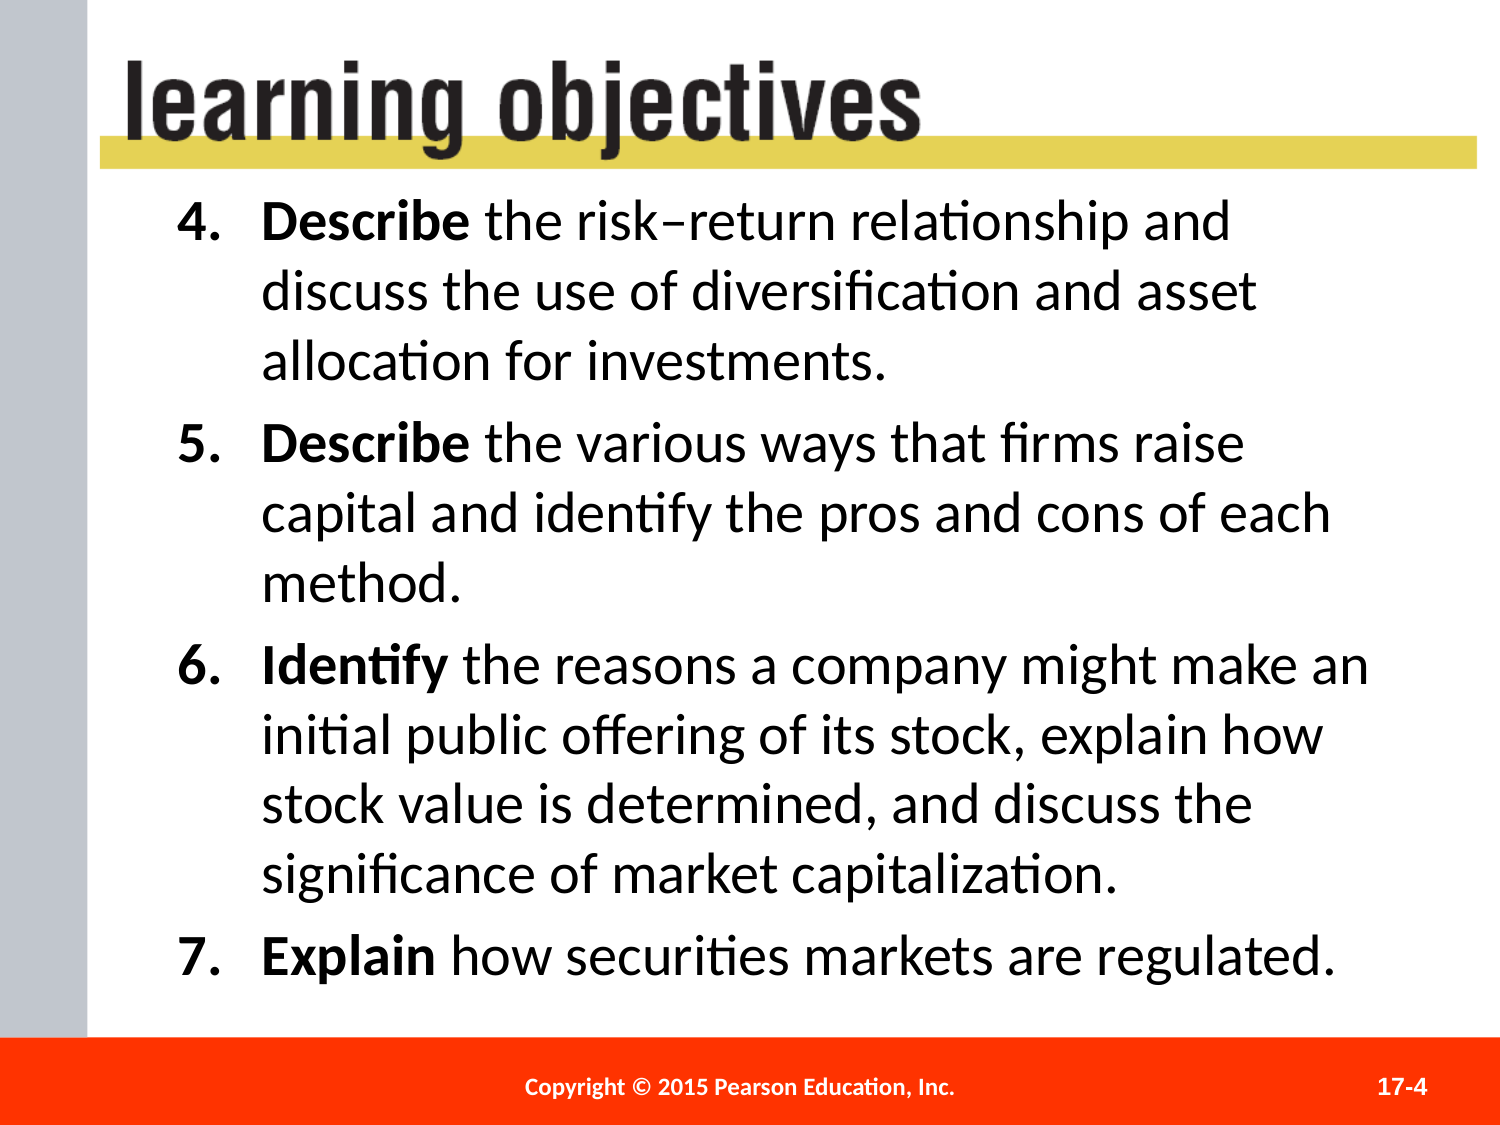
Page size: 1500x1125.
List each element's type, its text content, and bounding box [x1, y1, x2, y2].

list Describe the risk–return relationship and discuss the use of diversification and asset allocation for investments. Describe the various ways that firms raise capital and identify the pros and cons of each method. Identify the reasons a company might make an initial public offering of its stock, explain how stock value is determined, and discuss the significance of market capitalization. Explain how securities markets are regulated. [162, 174, 1426, 976]
